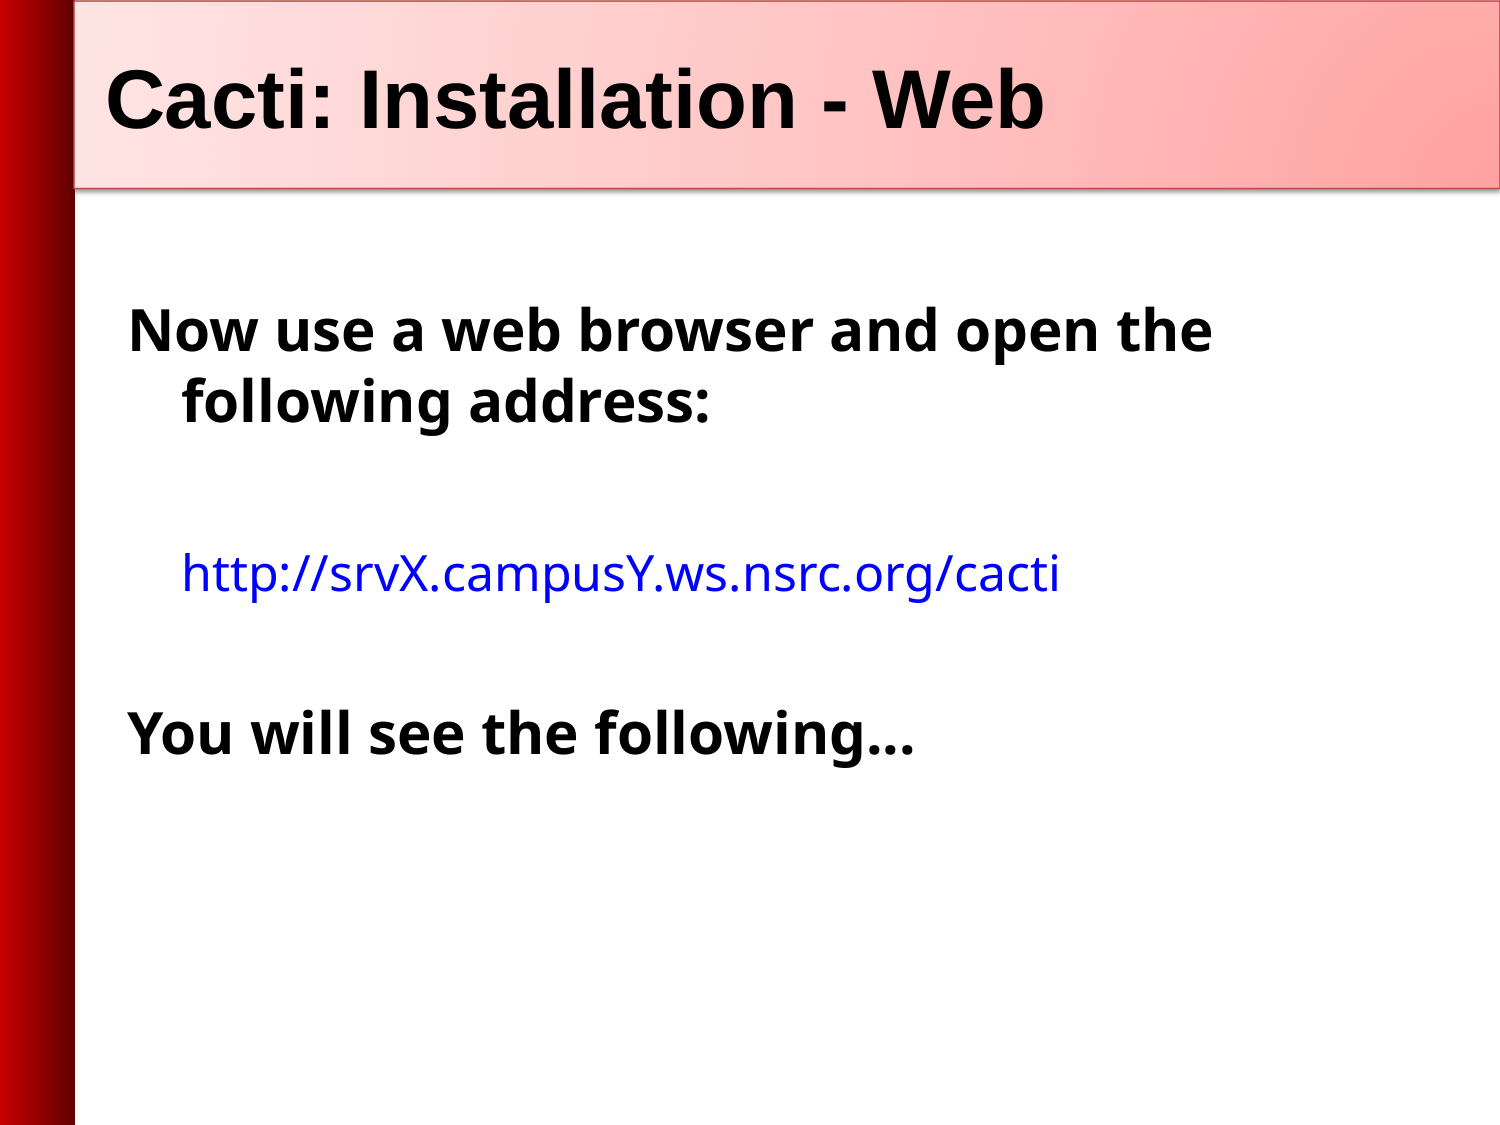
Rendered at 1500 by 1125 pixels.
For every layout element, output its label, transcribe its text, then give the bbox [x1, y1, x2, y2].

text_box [65, 0, 1500, 201]
text_box Now use a web browser and open the following address: http://srvX.campusY.ws.nsrc.org/cacti You will see the following... [110, 291, 1414, 1008]
